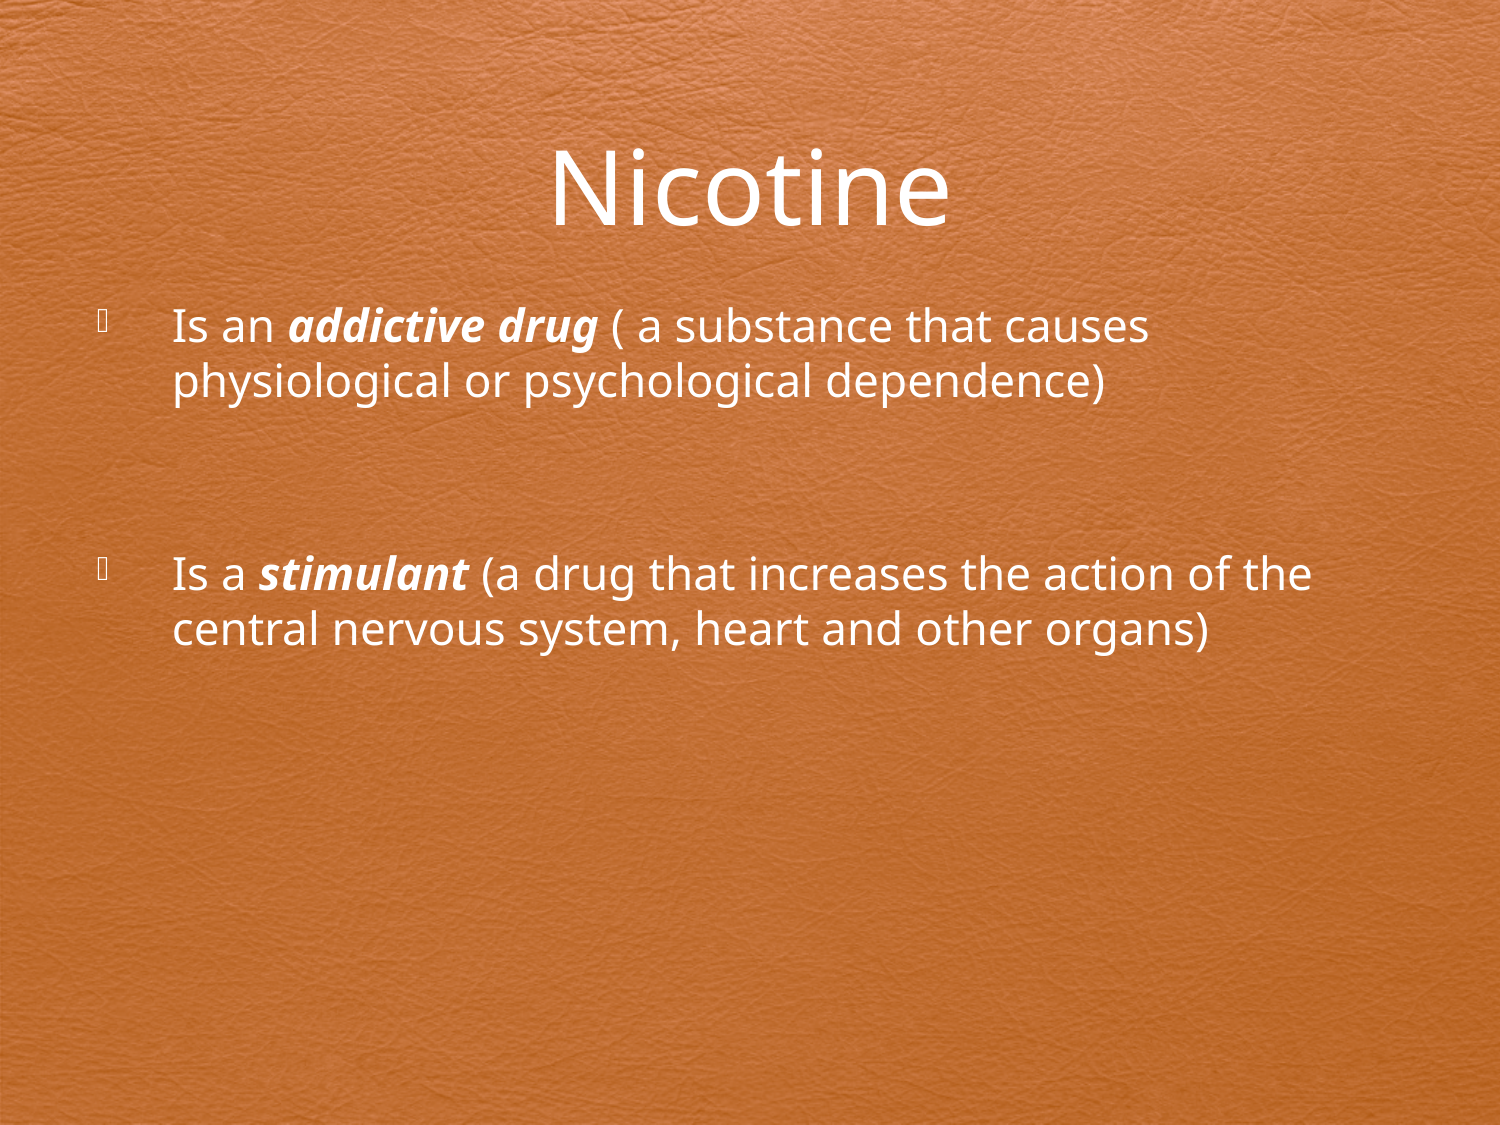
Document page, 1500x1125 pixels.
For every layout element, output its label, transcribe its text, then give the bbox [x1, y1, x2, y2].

list Is an addictive drug ( a substance that causes physiological or psychological dependence) Is a stimulant (a drug that increases the action of the central nervous system, heart and other organs) [81, 288, 1419, 1006]
title Nicotine [81, 15, 1419, 254]
